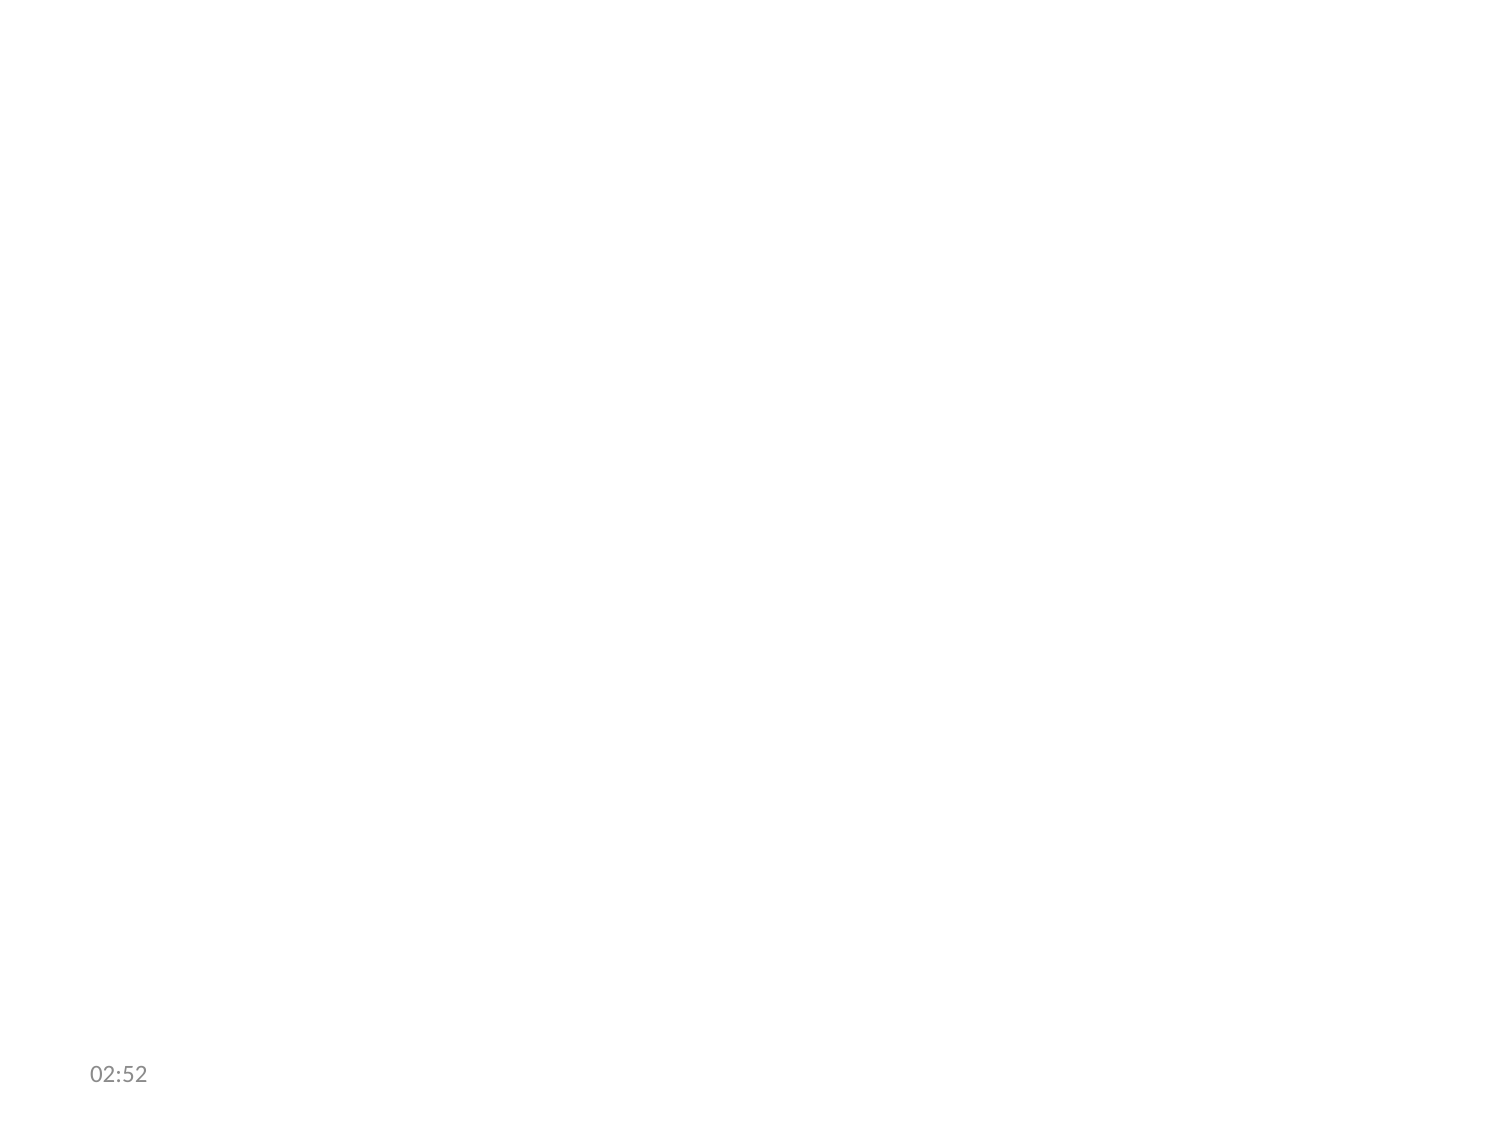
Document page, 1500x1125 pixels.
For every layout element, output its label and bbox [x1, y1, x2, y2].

slide_number [75, 1042, 425, 1103]
